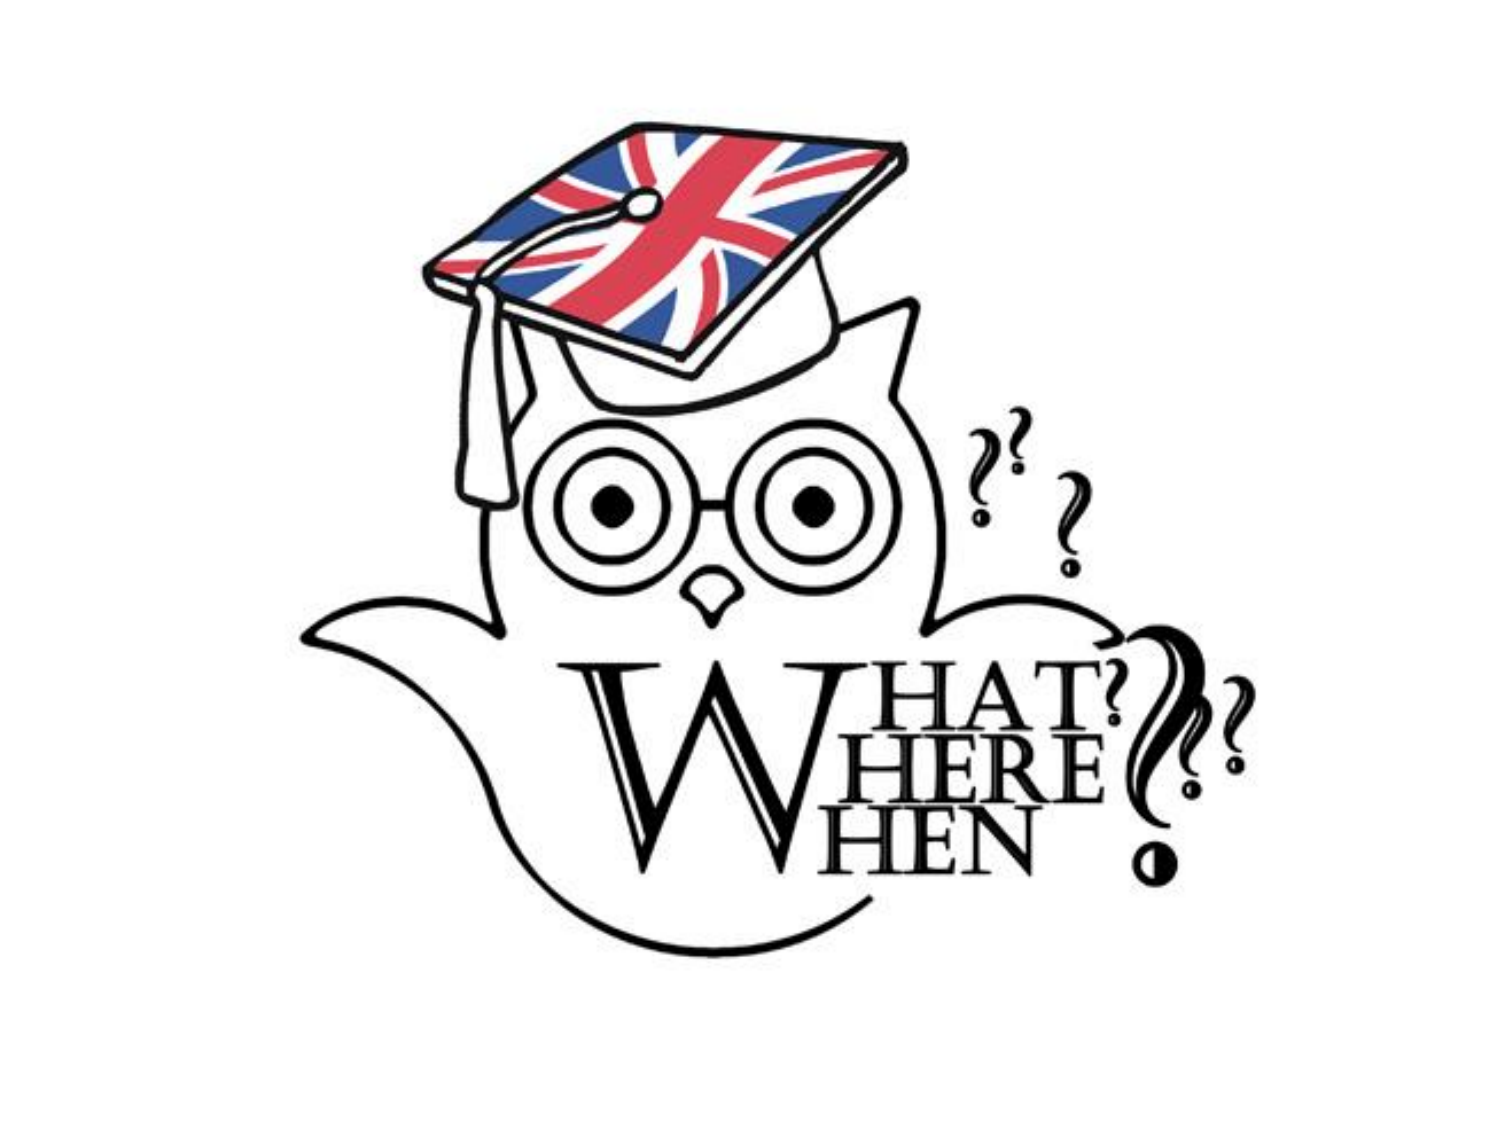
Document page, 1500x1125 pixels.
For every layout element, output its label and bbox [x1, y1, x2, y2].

picture [194, 72, 1341, 1036]
